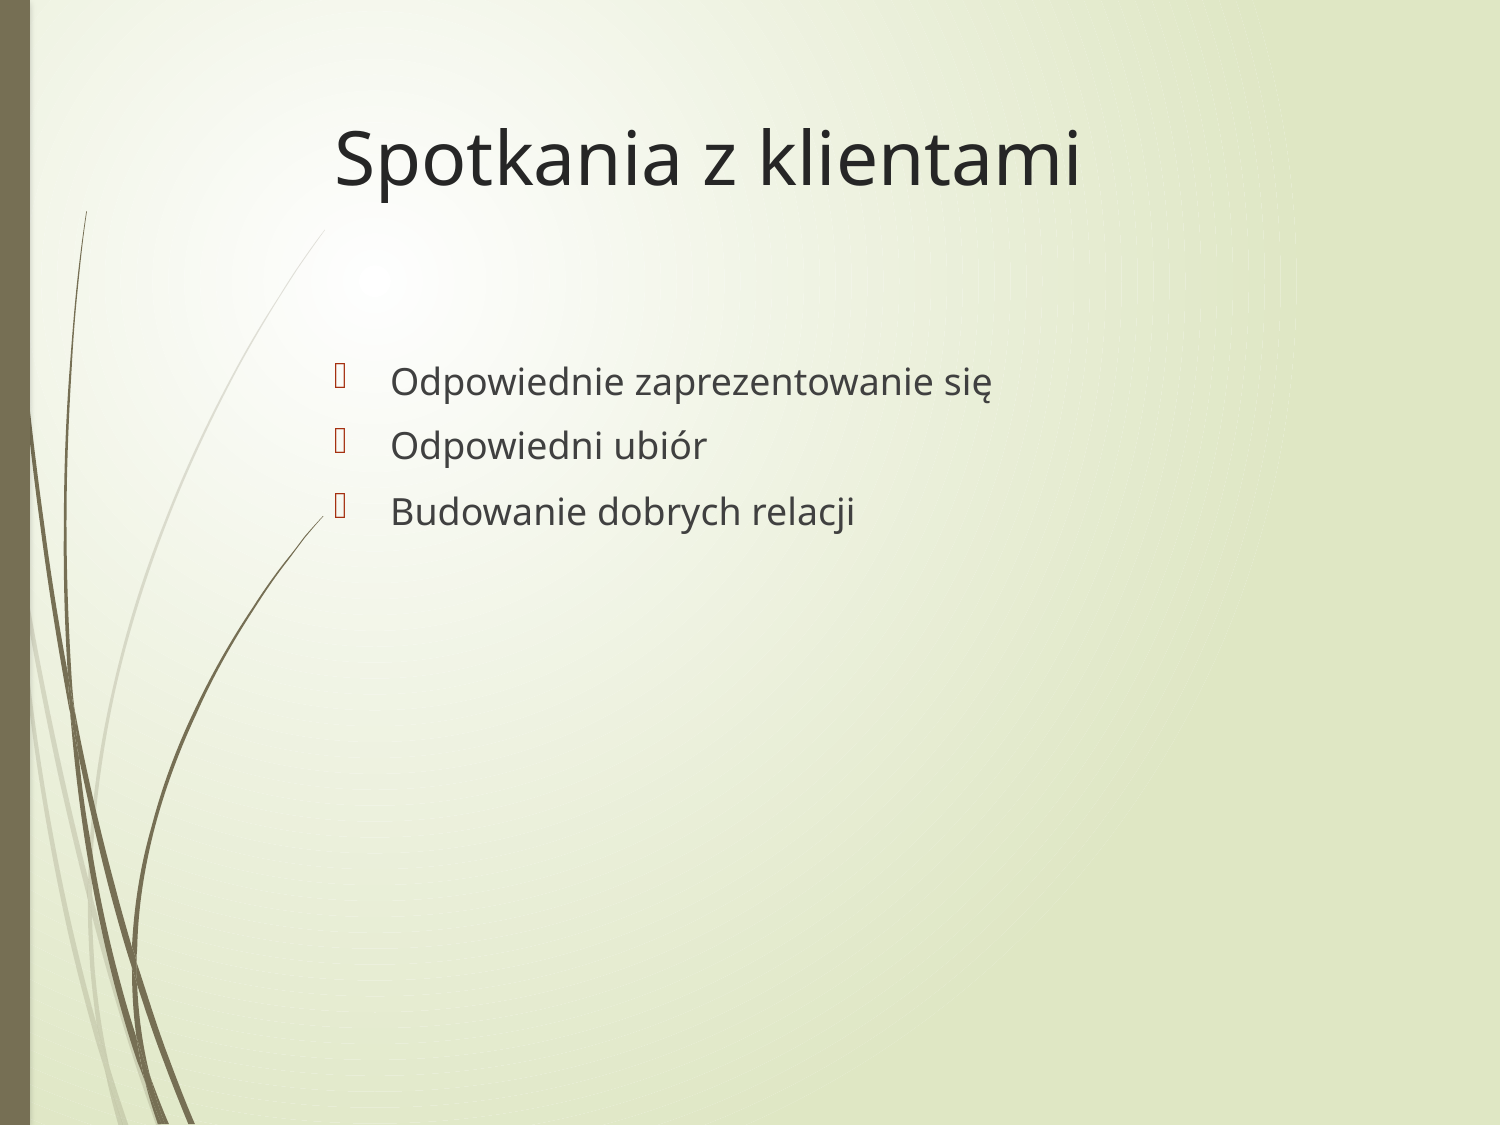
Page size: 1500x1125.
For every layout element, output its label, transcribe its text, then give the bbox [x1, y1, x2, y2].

list Odpowiednie zaprezentowanie się Odpowiedni ubiór Budowanie dobrych relacji [318, 350, 1400, 988]
title Spotkania z klientami [319, 102, 1400, 313]
